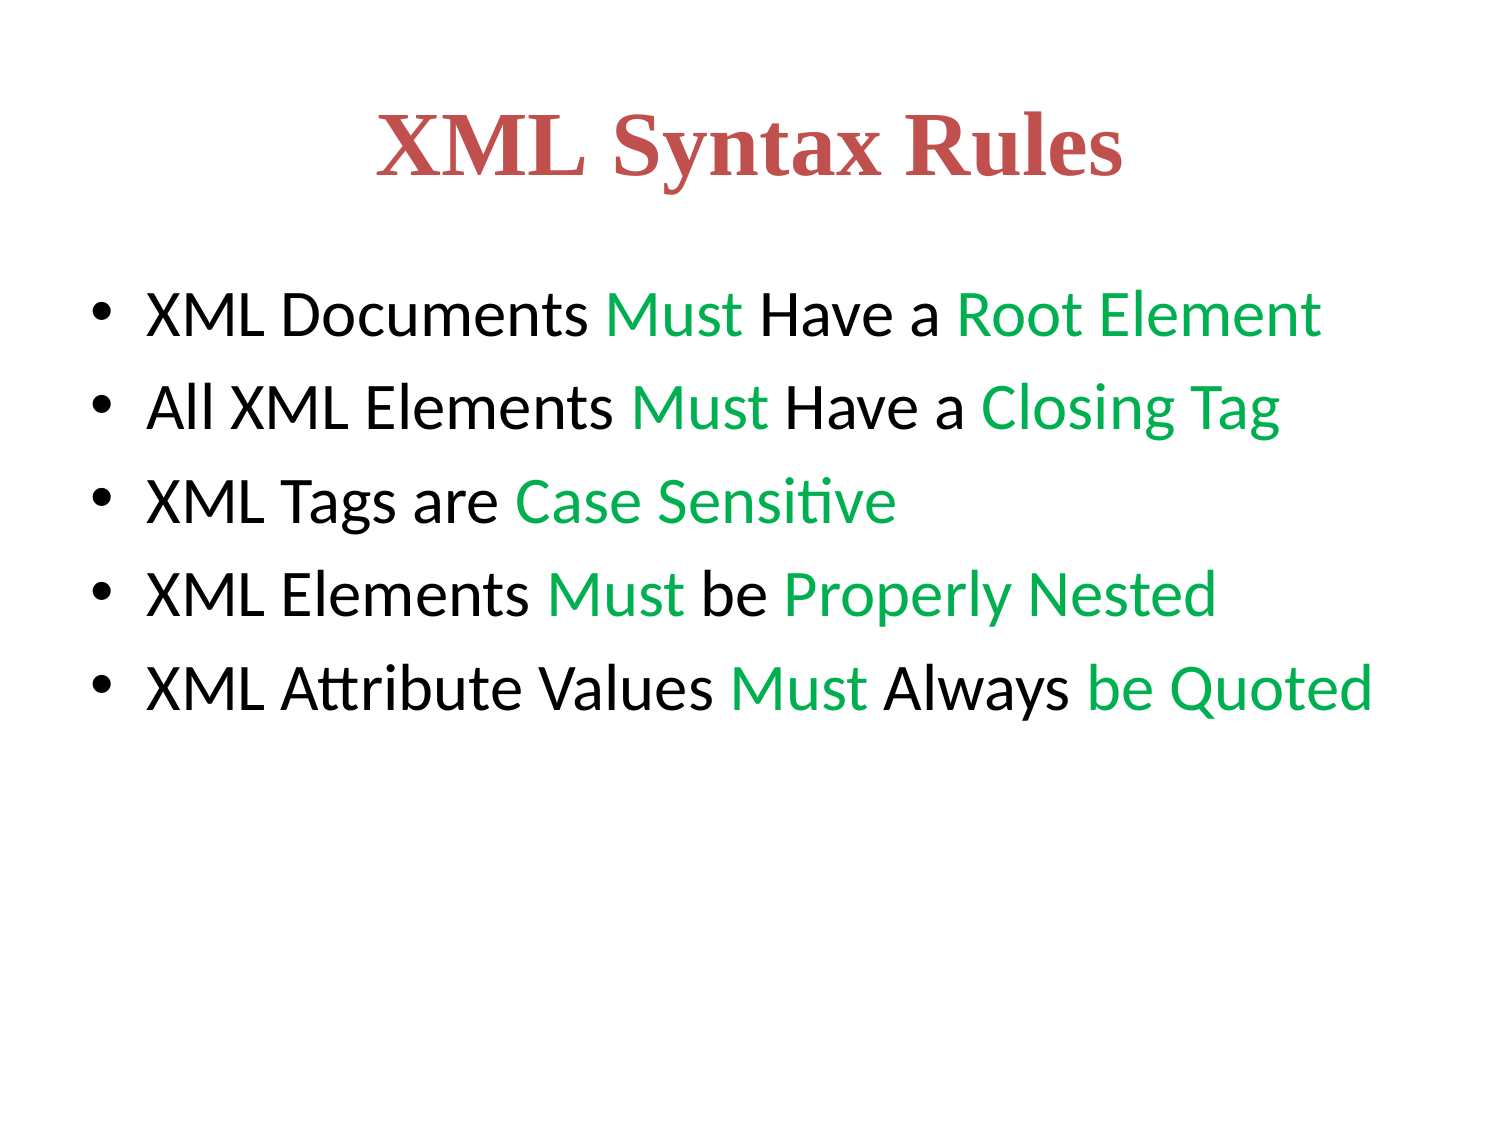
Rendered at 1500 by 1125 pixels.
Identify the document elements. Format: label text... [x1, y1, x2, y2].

list XML Documents Must Have a Root Element All XML Elements Must Have a Closing Tag XML Tags are Case Sensitive XML Elements Must be Properly Nested XML Attribute Values Must Always be Quoted [75, 262, 1425, 1005]
title XML Syntax Rules [75, 45, 1425, 233]
